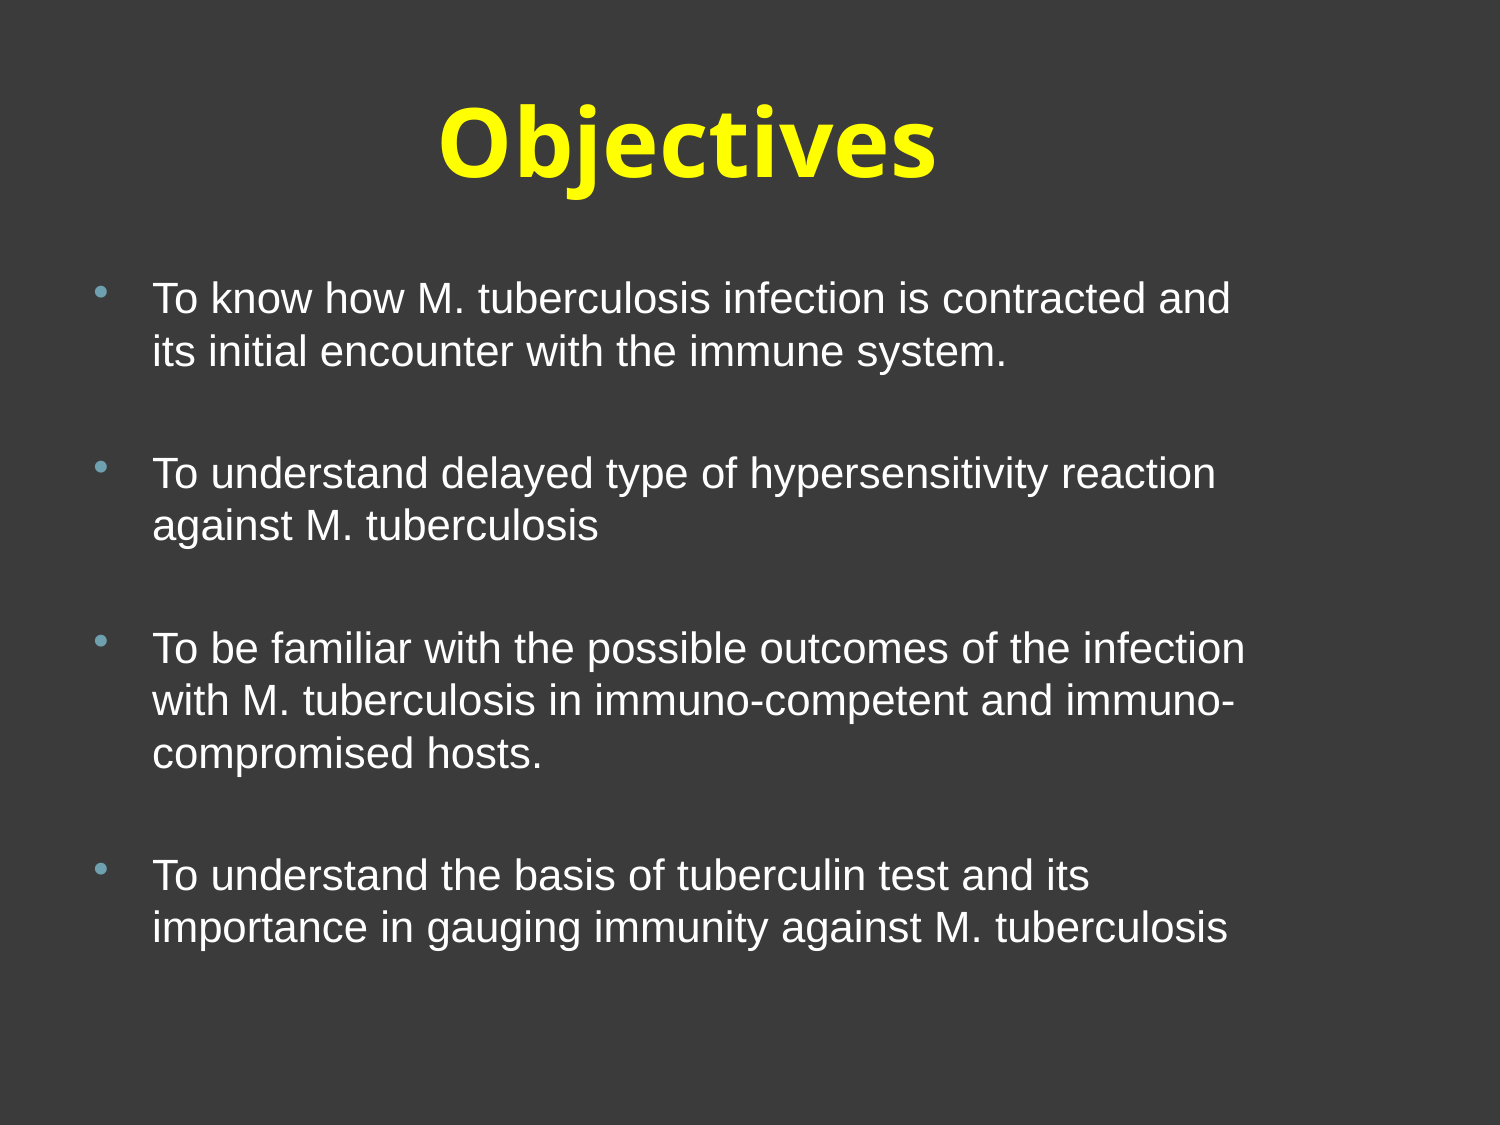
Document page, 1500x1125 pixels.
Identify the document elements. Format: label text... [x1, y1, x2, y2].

list To know how M. tuberculosis infection is contracted and its initial encounter with the immune system. To understand delayed type of hypersensitivity reaction against M. tuberculosis To be familiar with the possible outcomes of the infection with M. tuberculosis in immuno-competent and immuno-compromised hosts. To understand the basis of tuberculin test and its importance in gauging immunity against M. tuberculosis [75, 262, 1300, 1005]
title Objectives [75, 45, 1300, 233]
